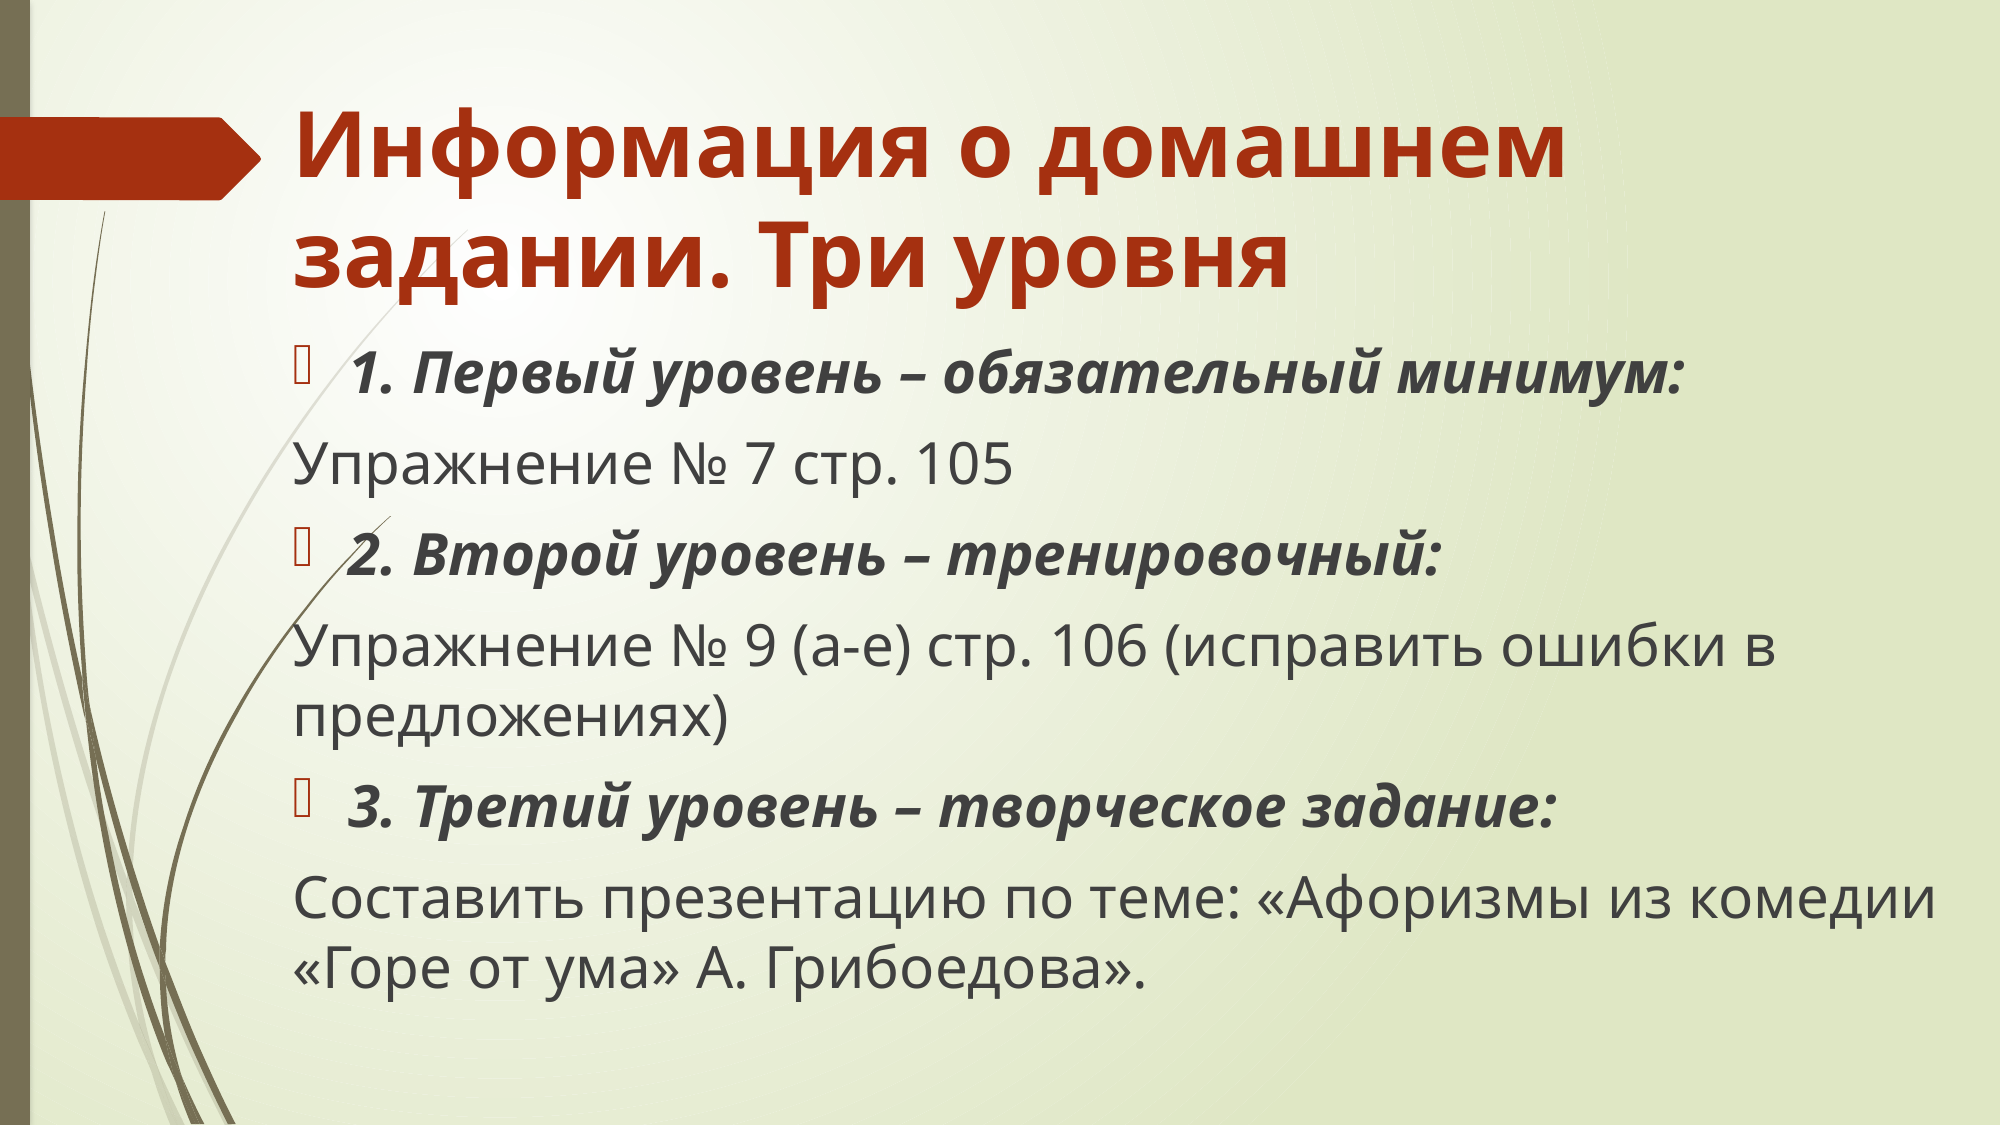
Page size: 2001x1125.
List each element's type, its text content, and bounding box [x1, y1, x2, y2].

list 1. Первый уровень – обязательный минимум: Упражнение № 7 стр. 105 2. Второй уровень – тренировочный: Упражнение № 9 (а-е) стр. 106 (исправить ошибки в предложениях) 3. Третий уровень – творческое задание: Составить презентацию по теме: «Афоризмы из комедии «Горе от ума» А. Грибоедова». [277, 328, 2000, 1099]
title Информация о домашнем задании. Три уровня [277, 78, 1888, 289]
